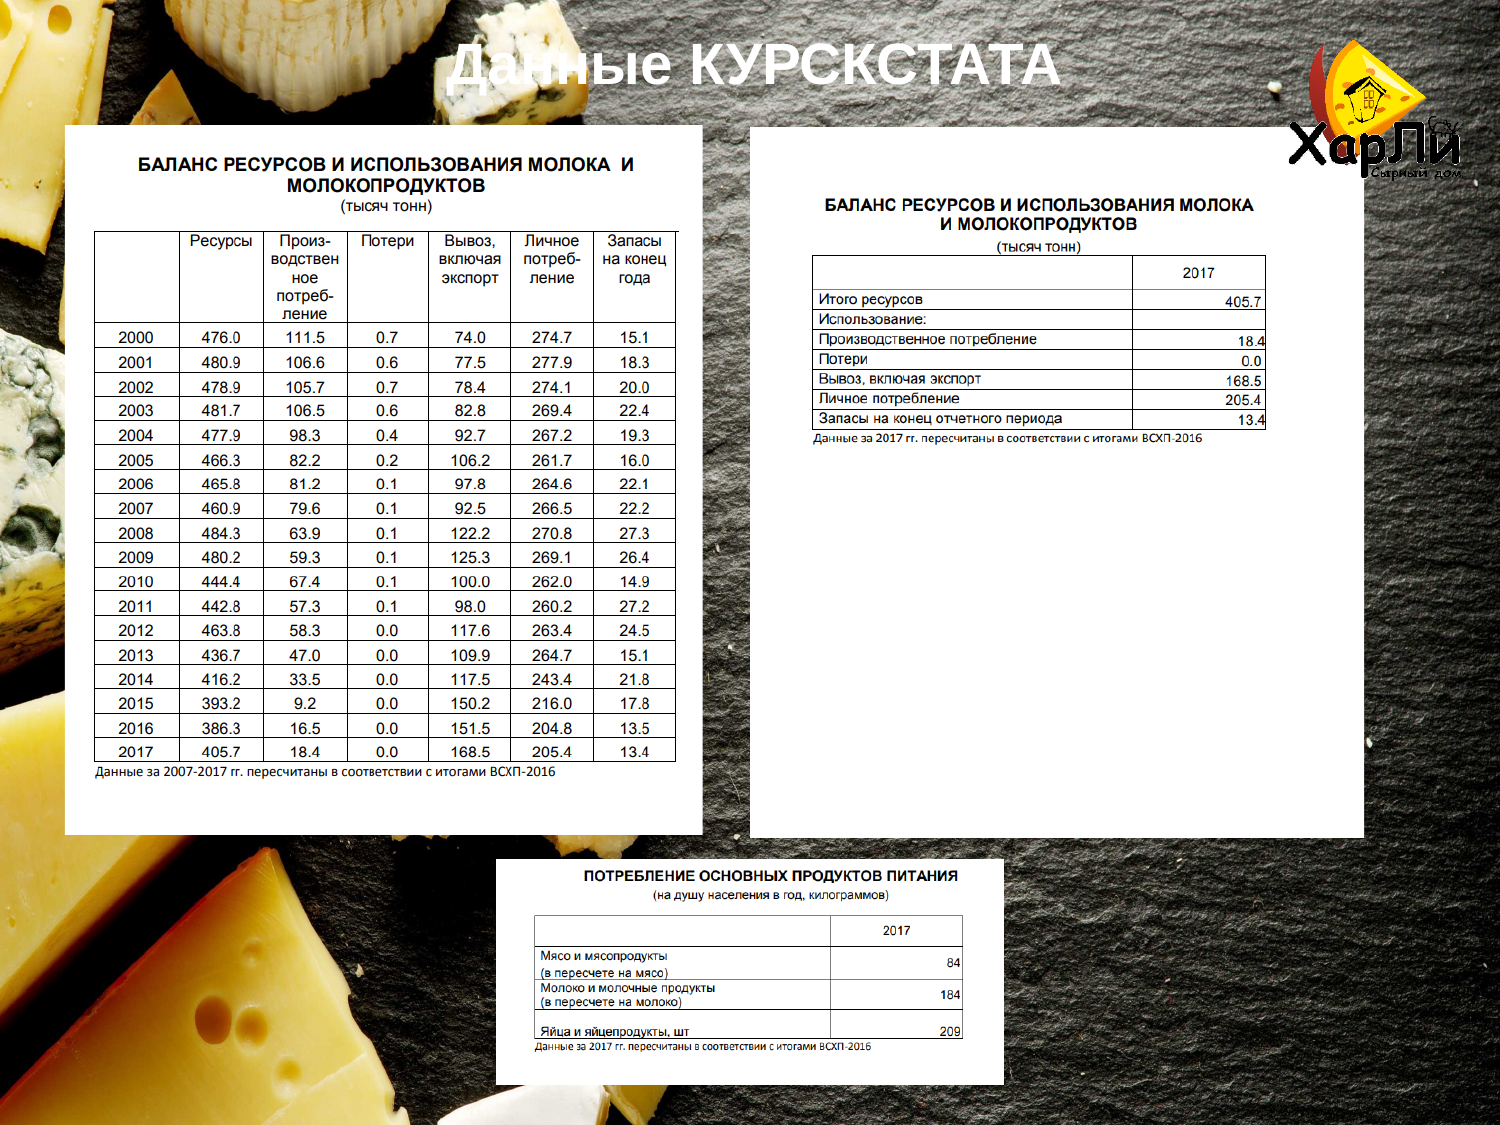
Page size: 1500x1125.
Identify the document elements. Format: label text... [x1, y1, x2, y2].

picture [0, 0, 1500, 1125]
text_box Данные КУРСКСТАТА [431, 19, 1176, 104]
